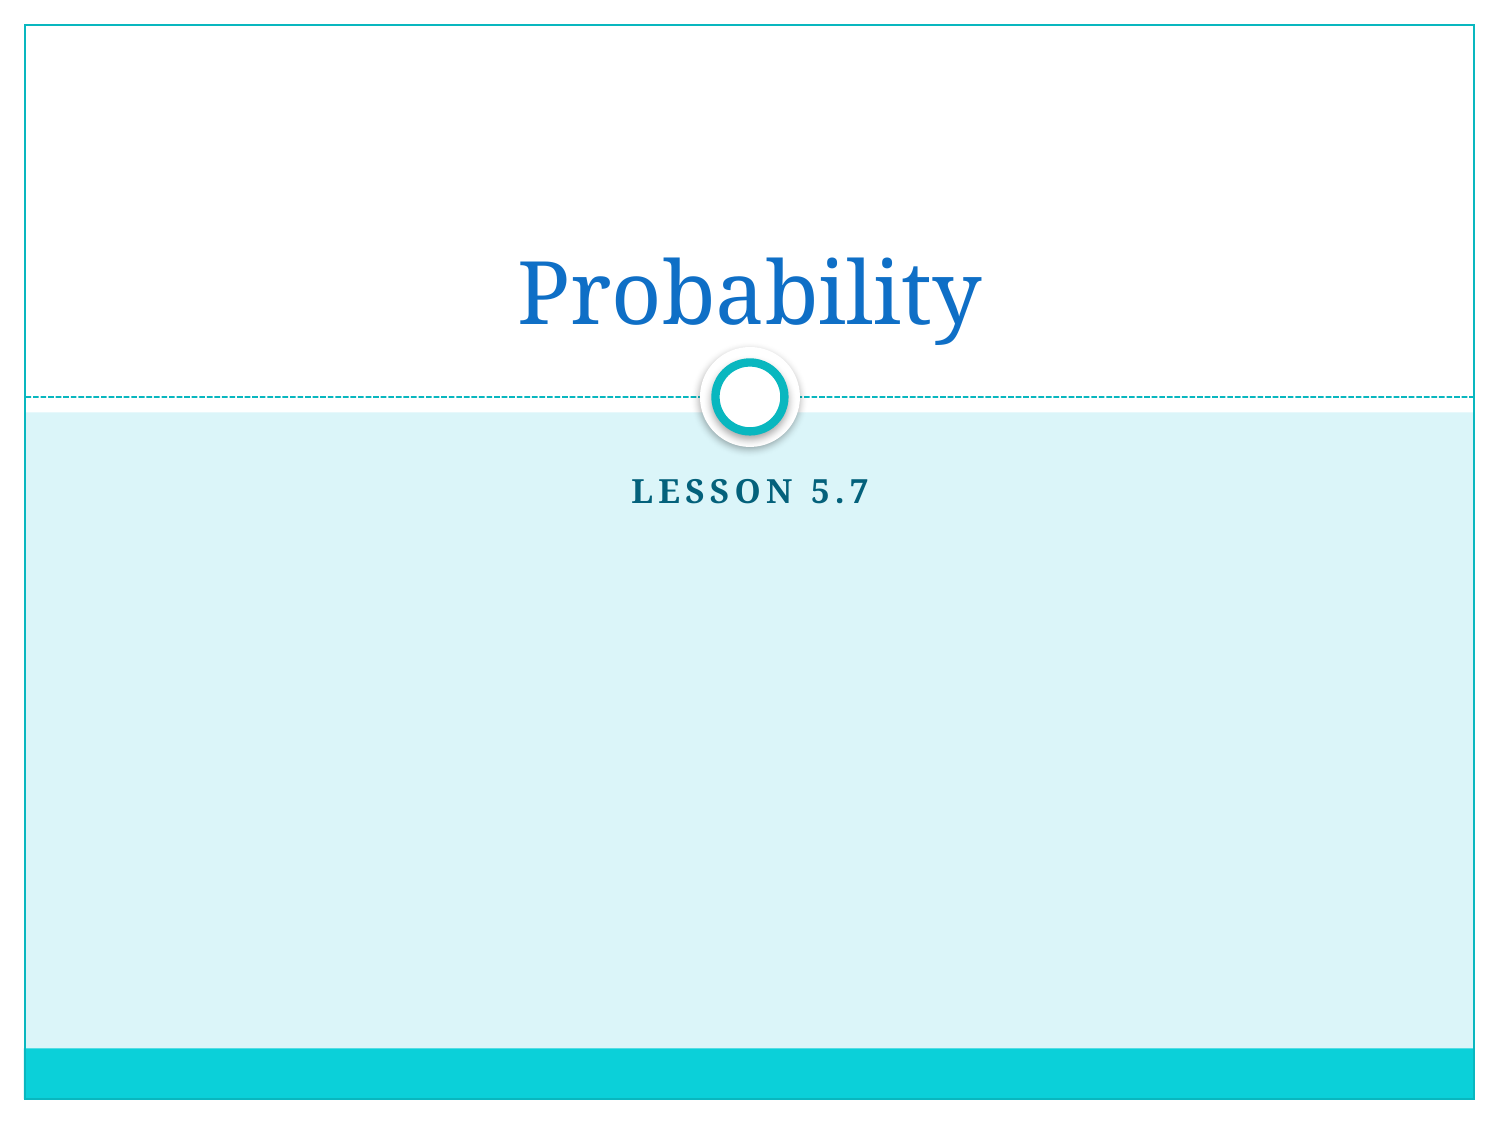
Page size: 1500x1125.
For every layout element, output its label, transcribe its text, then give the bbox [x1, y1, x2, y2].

subtitle Lesson 5.7 [225, 462, 1275, 750]
title Probability [112, 62, 1388, 350]
